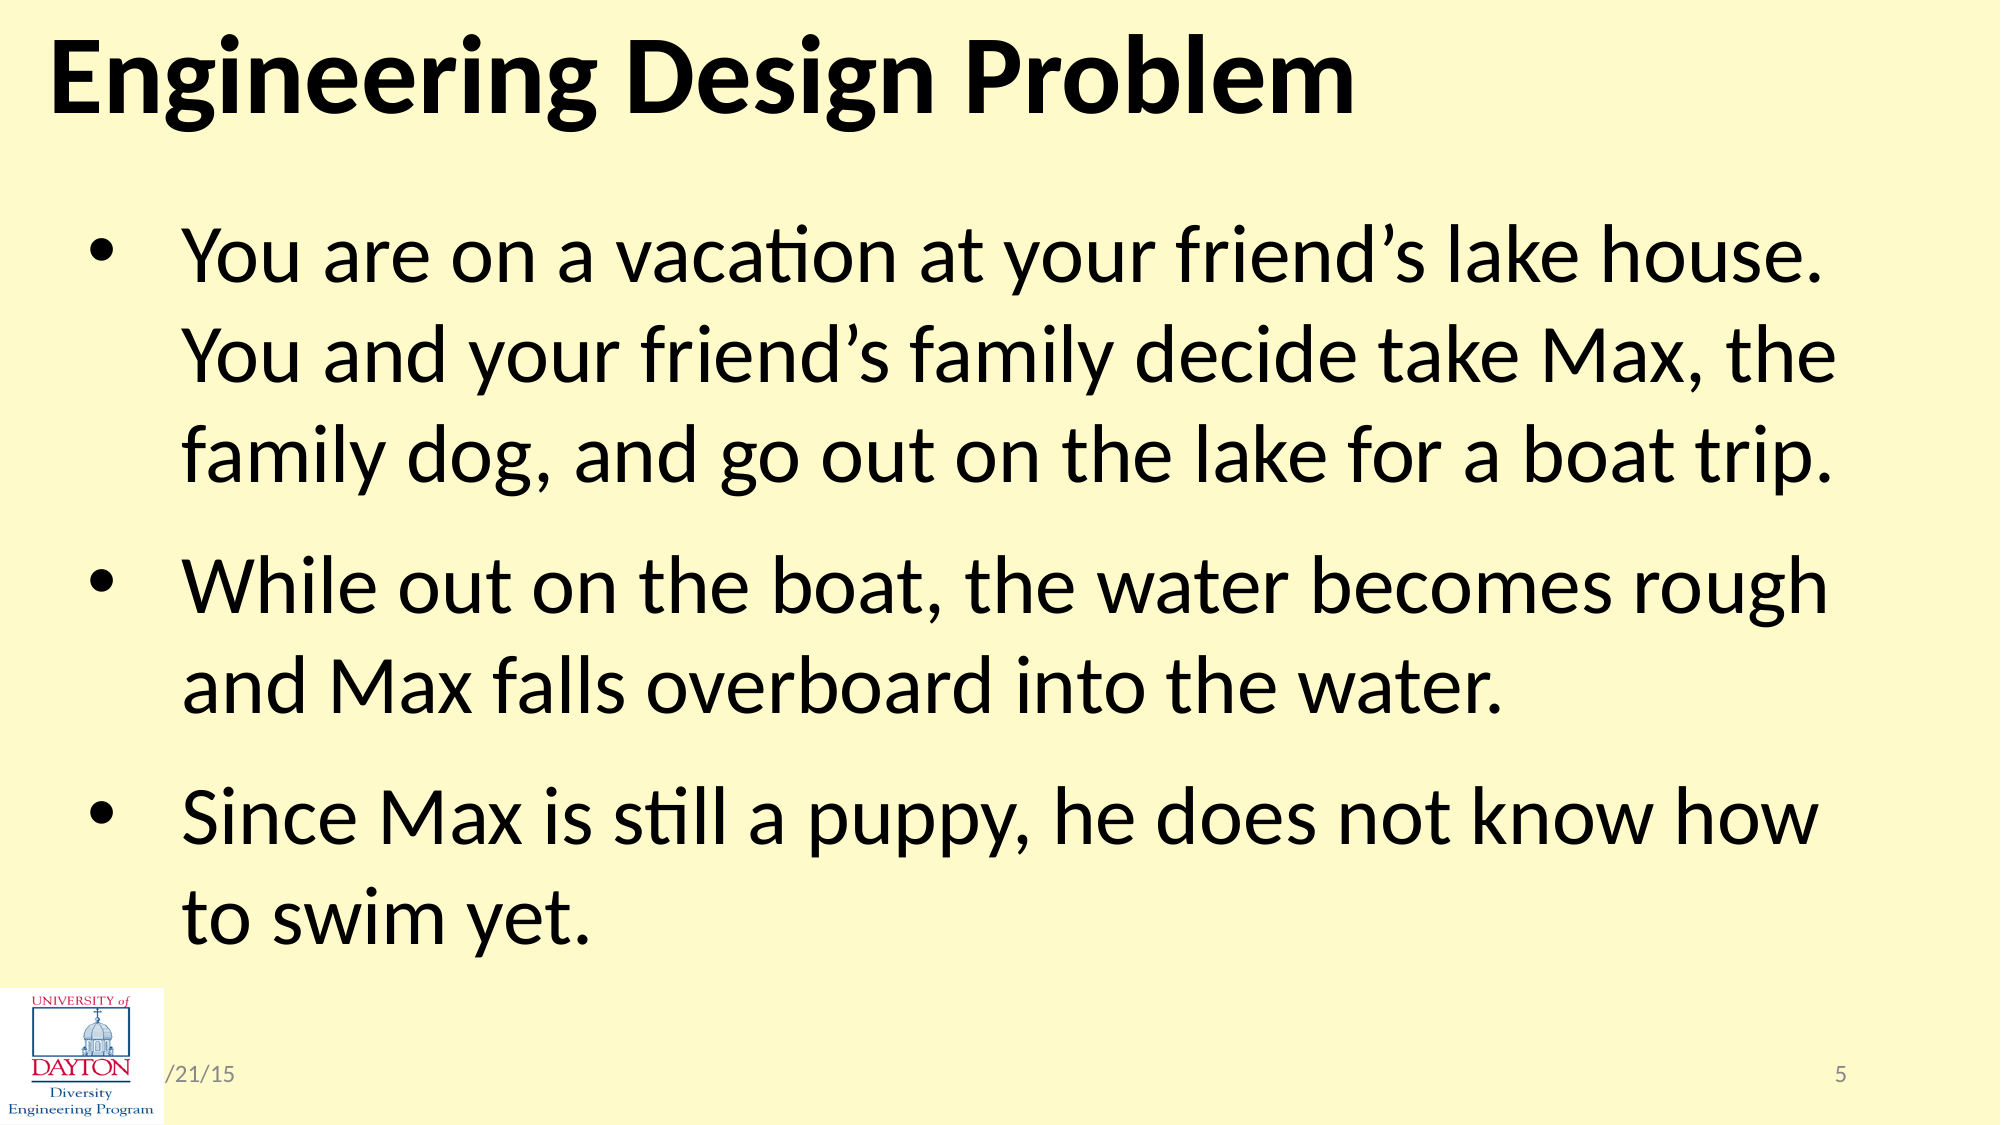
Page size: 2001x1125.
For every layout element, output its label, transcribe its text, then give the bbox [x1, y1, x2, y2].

text_box You are on a vacation at your friend’s lake house. You and your friend’s family decide take Max, the family dog, and go out on the lake for a boat trip. While out on the boat, the water becomes rough and Max falls overboard into the water. Since Max is still a puppy, he does not know how to swim yet. [72, 191, 1896, 977]
text_box Engineering Design Problem [33, 46, 1759, 217]
picture [0, 988, 165, 1125]
